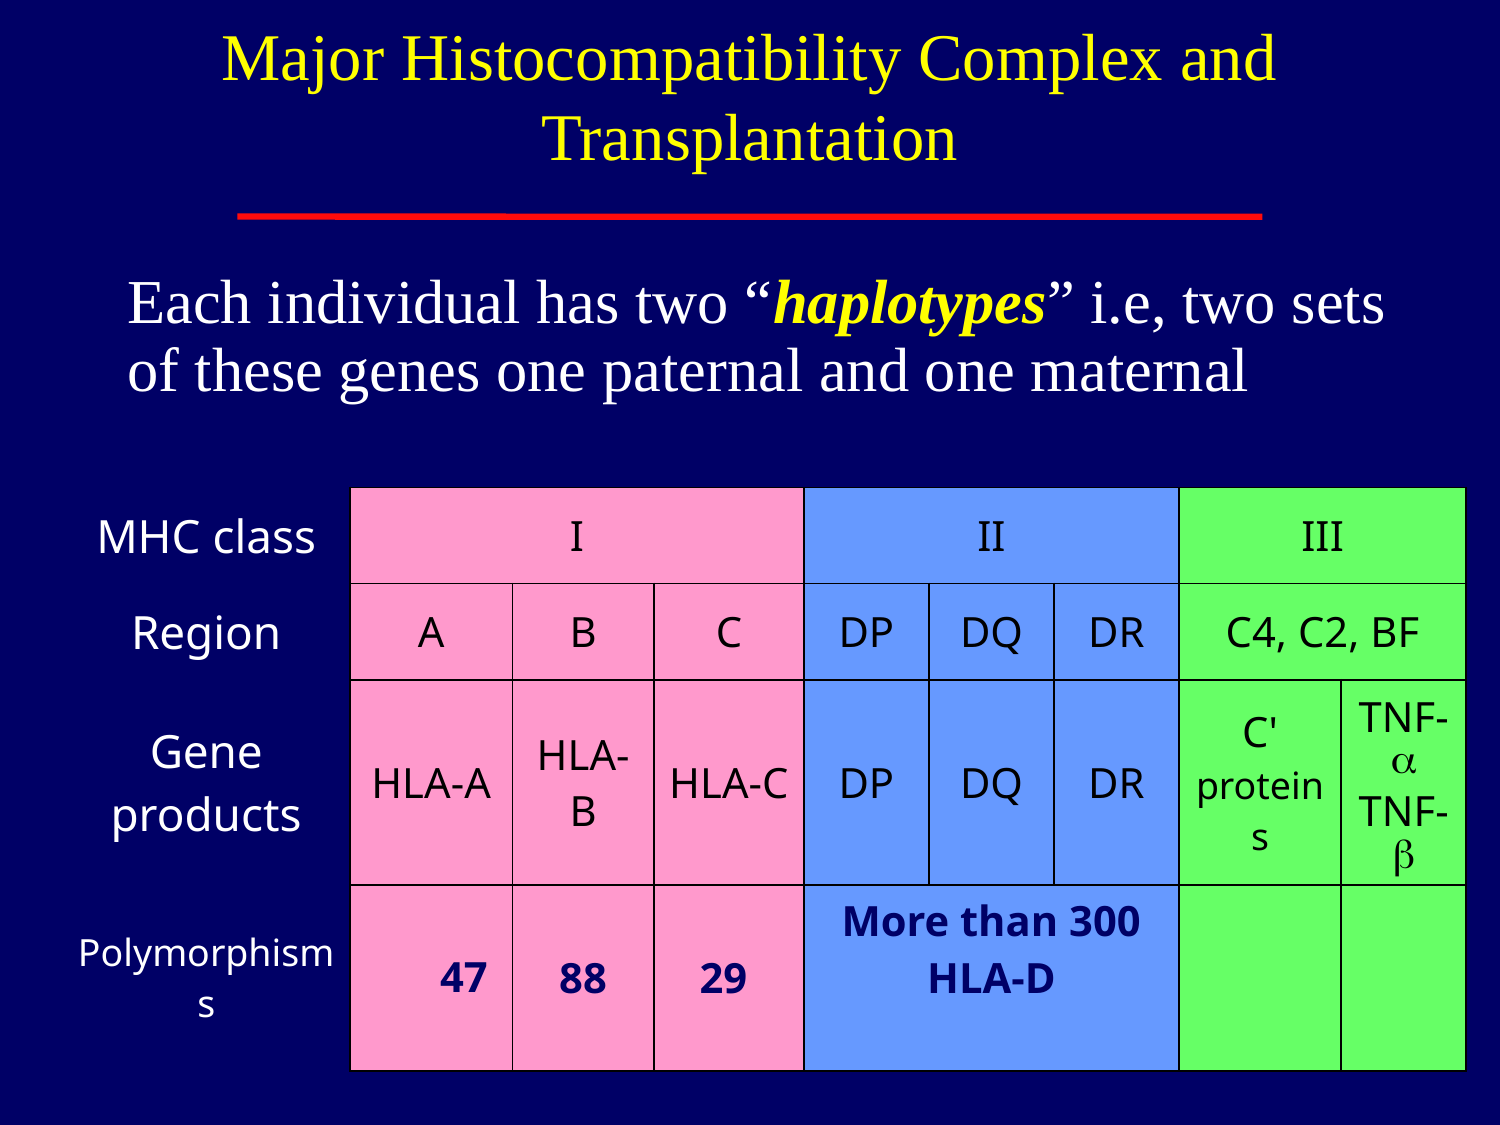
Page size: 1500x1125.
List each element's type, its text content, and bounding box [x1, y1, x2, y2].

table_cell Polymorphisms [62, 885, 349, 1071]
text_box Each individual has two “haplotypes” i.e, two sets of these genes one paternal and one maternal [112, 262, 1425, 413]
table_cell 47 [351, 886, 512, 1070]
table_cell HLA-C [655, 681, 803, 884]
table_cell B [513, 584, 653, 679]
table_cell More than 300 HLA-D [805, 886, 1178, 1070]
table_cell Gene products [62, 680, 349, 885]
table_cell C [655, 584, 803, 679]
table_cell DQ [930, 584, 1053, 679]
table_cell TNF- TNF- [1342, 681, 1465, 884]
table_cell C4, C2, BF [1180, 584, 1465, 679]
table_cell DR [1055, 681, 1178, 884]
table_cell DP [805, 584, 928, 679]
table_header I [351, 488, 803, 583]
table_cell [1342, 886, 1465, 1070]
table_header MHC class [62, 488, 349, 584]
table_header III [1180, 488, 1465, 583]
table_cell C' proteins [1180, 681, 1340, 884]
table_cell DP [805, 681, 928, 884]
table_cell 29 [655, 886, 803, 1070]
table_cell DR [1055, 584, 1178, 679]
table_cell DQ [930, 681, 1053, 884]
table_cell A [351, 584, 512, 679]
title Major Histocompatibility Complex and Transplantation [112, 0, 1388, 188]
table_cell HLA-A [351, 681, 512, 884]
table_cell [1180, 886, 1340, 1070]
table_cell Region [62, 584, 349, 680]
table_cell HLA-B [513, 681, 653, 884]
table_header II [805, 488, 1178, 583]
table_cell 88 [513, 886, 653, 1070]
